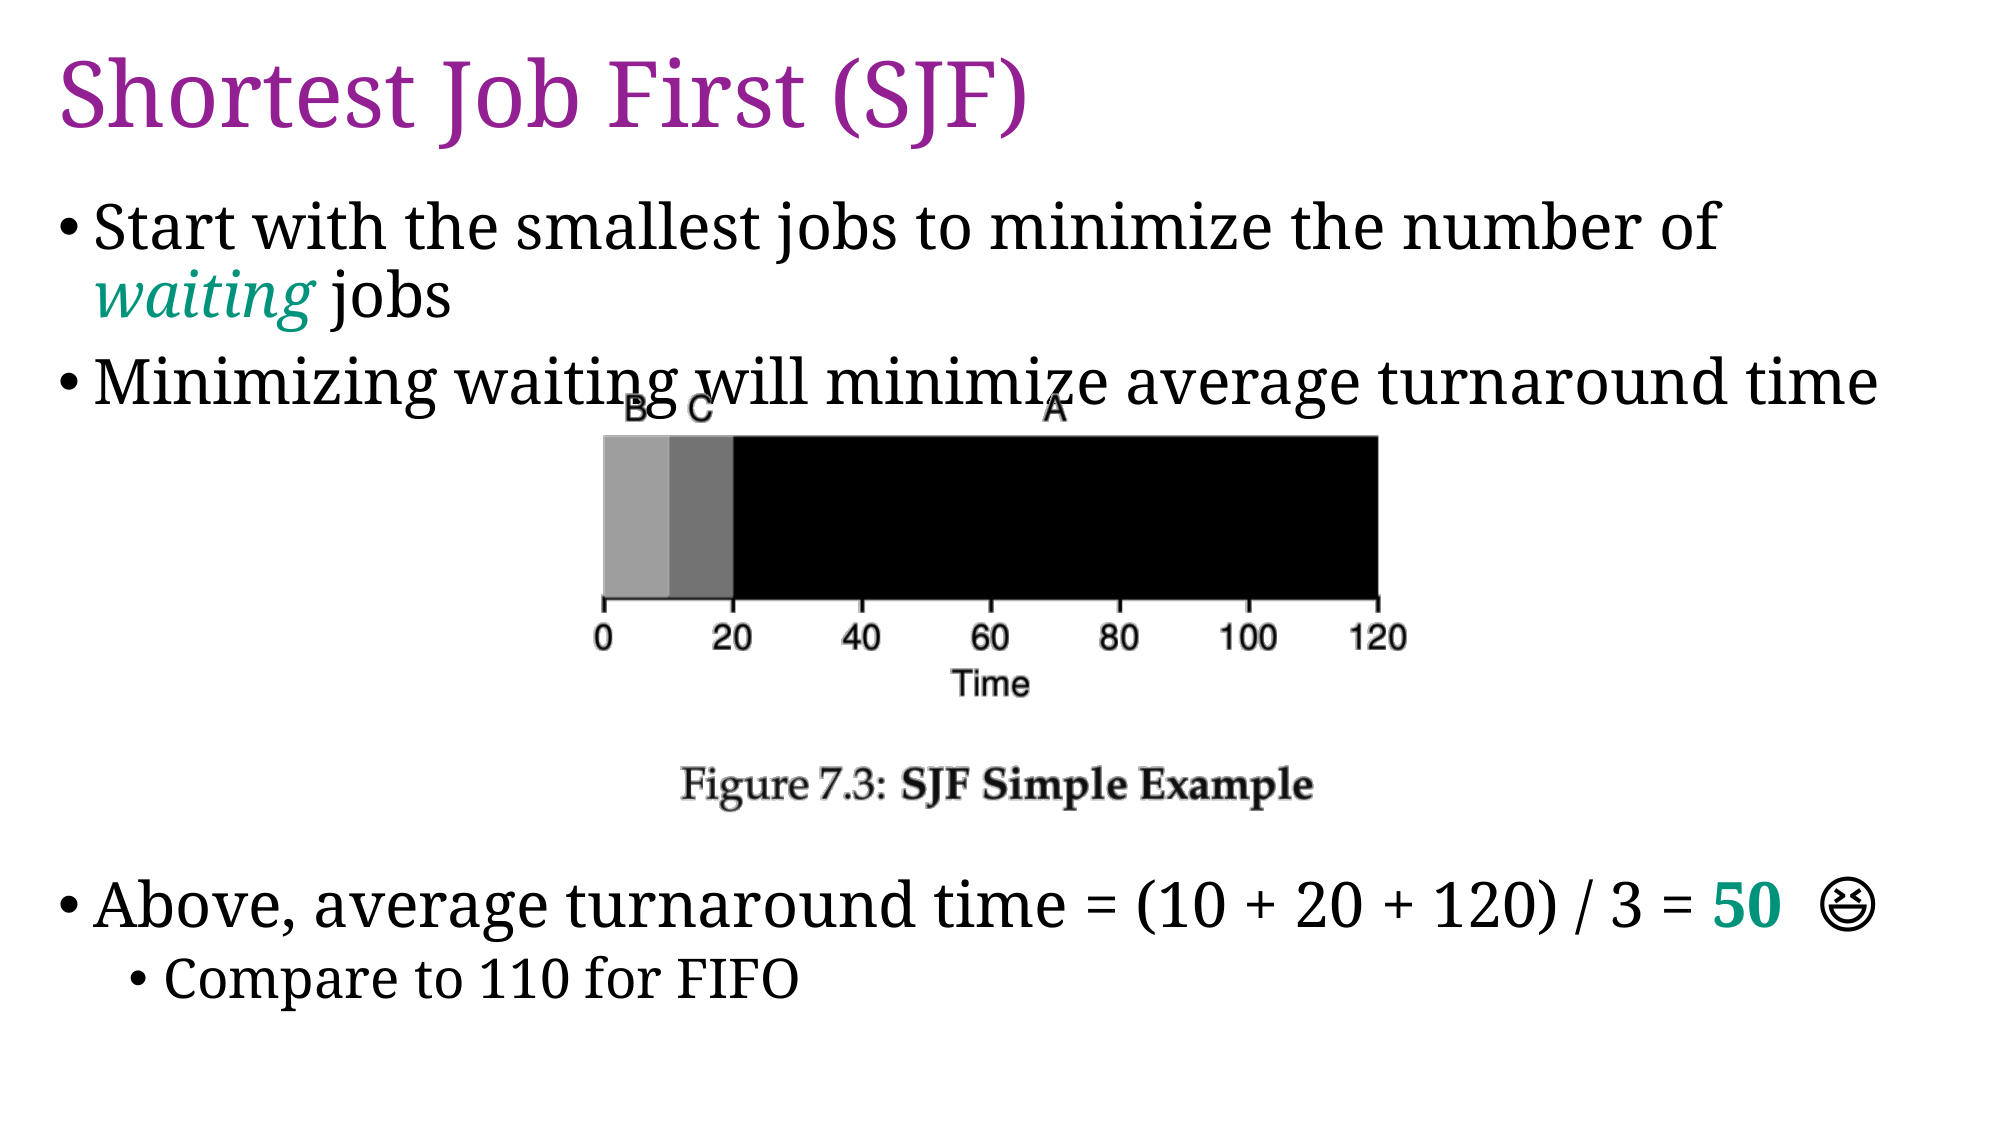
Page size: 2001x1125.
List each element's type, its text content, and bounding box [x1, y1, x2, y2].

picture [583, 376, 1413, 824]
list Start with the smallest jobs to minimize the number of waiting jobs Minimizing waiting will minimize average turnaround time Above, average turnaround time = (10 + 20 + 120) / 3 = 50 😆 Compare to 110 for FIFO [43, 188, 1953, 1106]
title Shortest Job First (SJF) [43, 25, 1953, 171]
